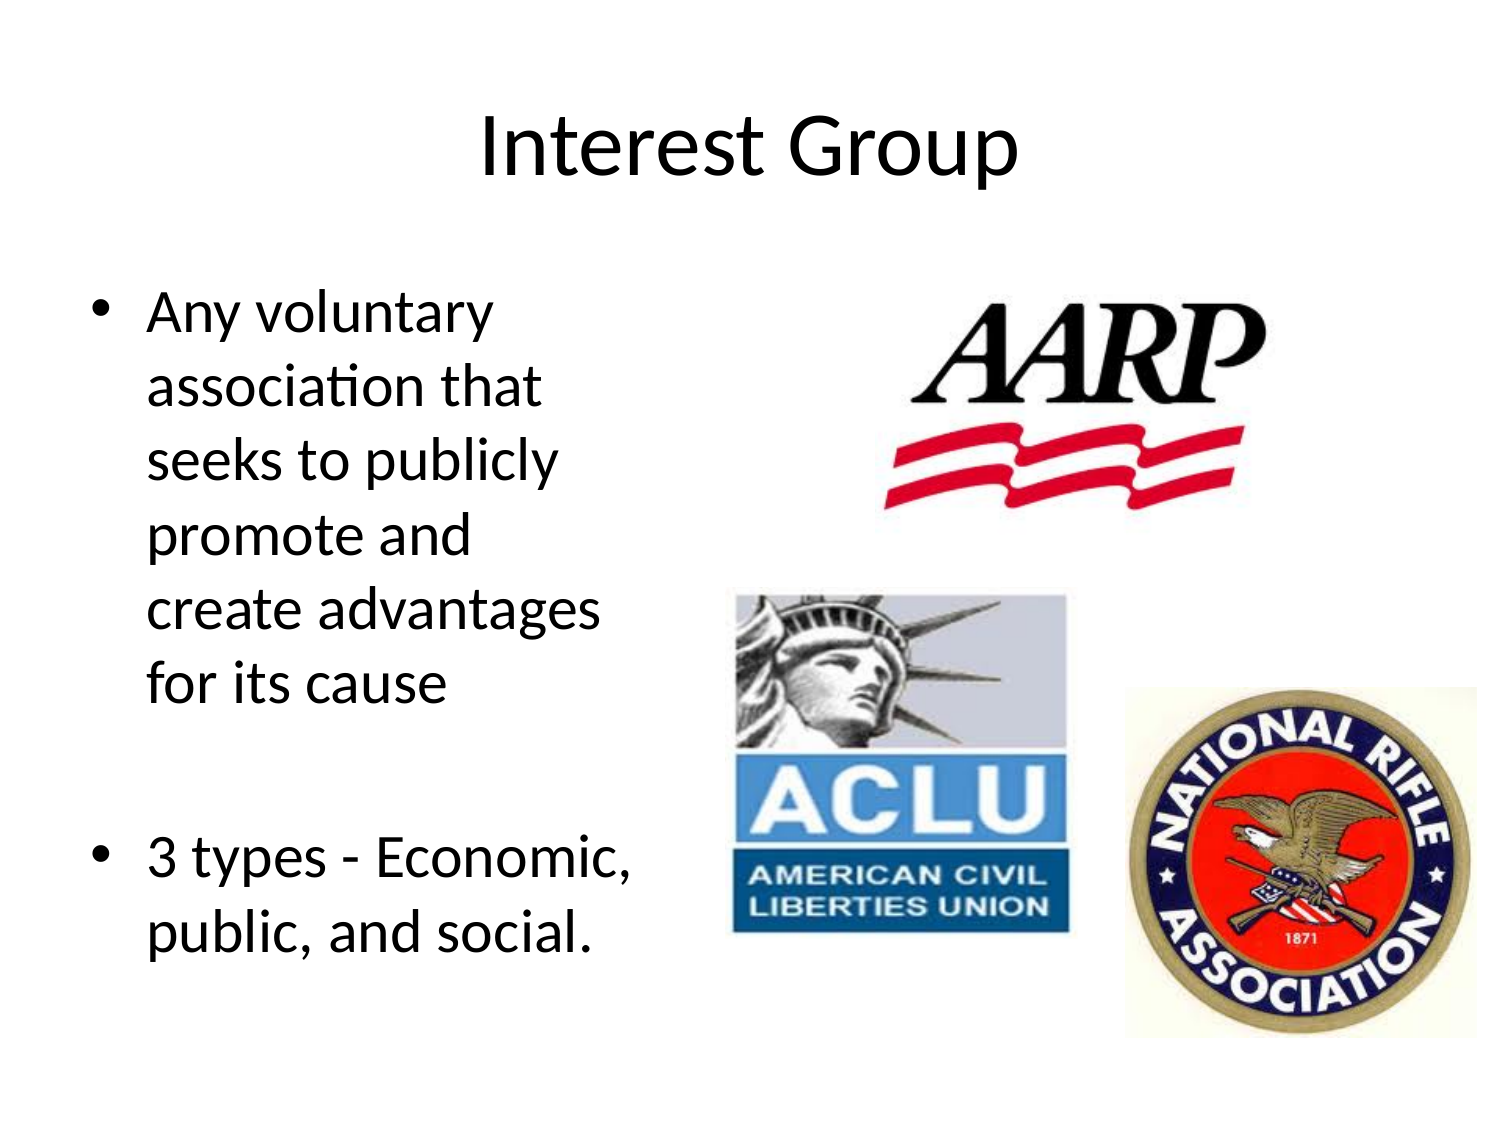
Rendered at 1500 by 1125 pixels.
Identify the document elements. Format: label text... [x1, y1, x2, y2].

title Interest Group [75, 45, 1425, 233]
list Any voluntary association that seeks to publicly promote and create advantages for its cause 3 types - Economic, public, and social. [75, 262, 650, 1005]
picture [1124, 687, 1477, 1038]
picture [725, 587, 1078, 940]
picture [874, 256, 1280, 561]
